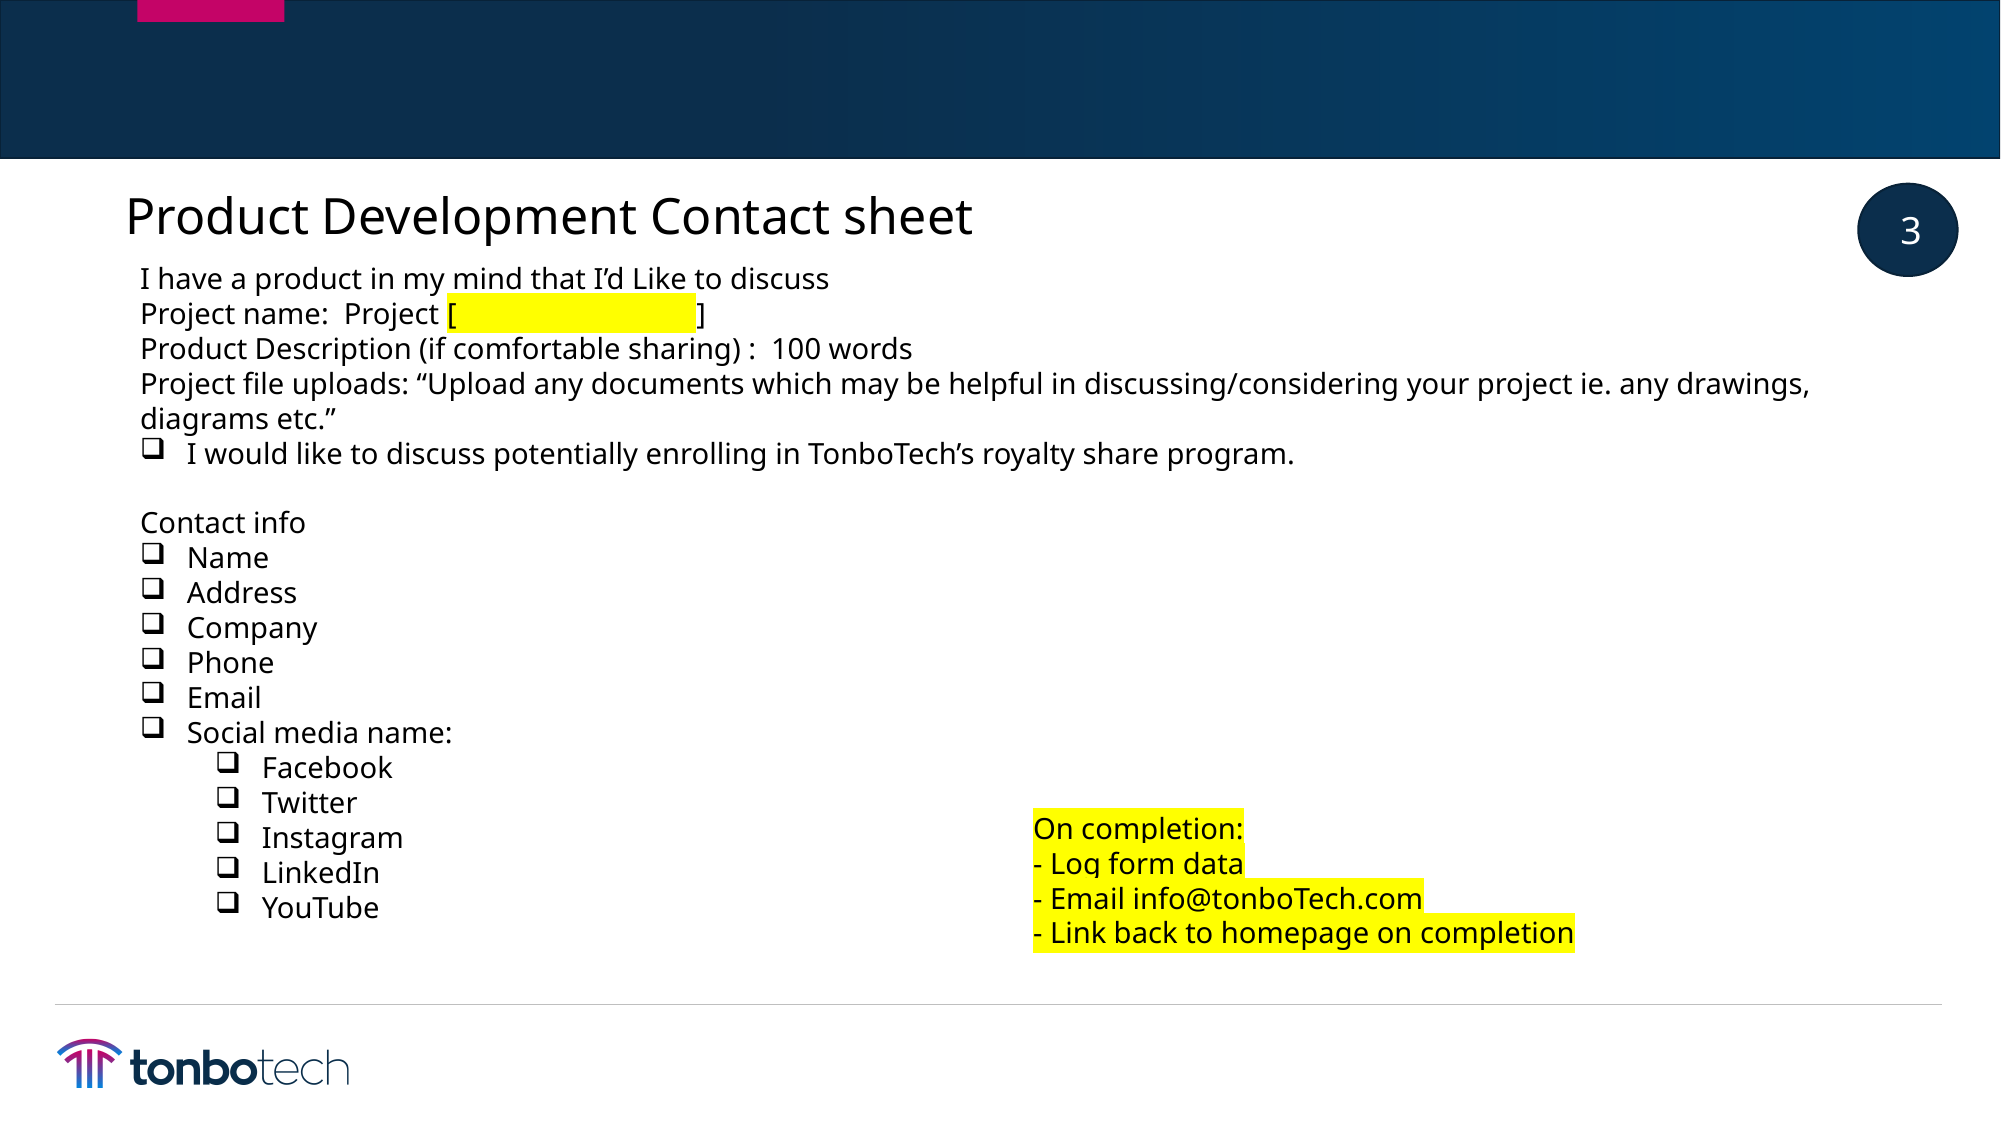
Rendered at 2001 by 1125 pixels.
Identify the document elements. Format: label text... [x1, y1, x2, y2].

picture [54, 1034, 352, 1094]
text_box On completion: - Log form data - Email info@tonboTech.com - Link back to homepage on completion [1018, 802, 1590, 958]
text_box [1857, 182, 1959, 277]
text_box 3 [1885, 199, 1931, 260]
text_box I have a product in my mind that I’d Like to discuss Project name: Project [ ] Product Description (if comfortable sharing) : 100 words Project file uploads: “Upload any documents which may be helpful in discussing/considering your project ie. any drawings, diagrams etc.” I would like to discuss potentially enrolling in TonboTech’s royalty share program. Contact info Name Address Company Phone Email Social media name: Facebook Twitter Instagram LinkedIn YouTube [125, 252, 1859, 977]
title Product Development Contact sheet [110, 110, 1835, 328]
